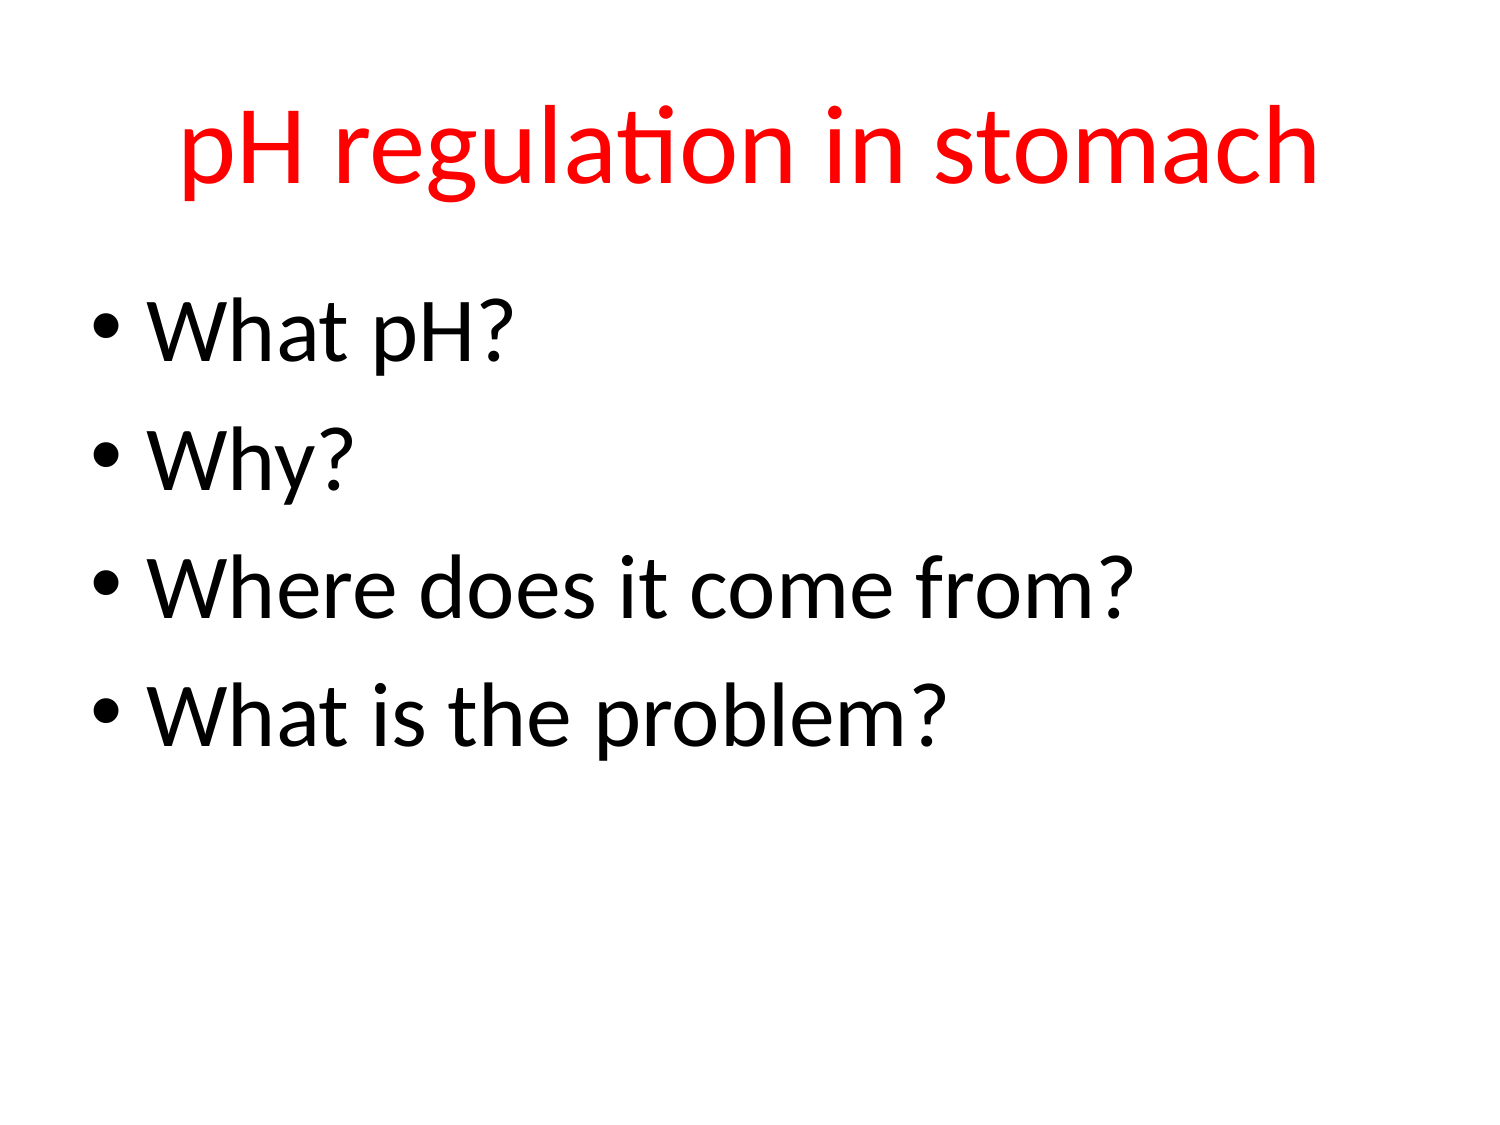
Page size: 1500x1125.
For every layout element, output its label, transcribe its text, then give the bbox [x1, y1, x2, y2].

list What pH? Why? Where does it come from? What is the problem? [75, 262, 1425, 1005]
title pH regulation in stomach [75, 45, 1425, 233]
